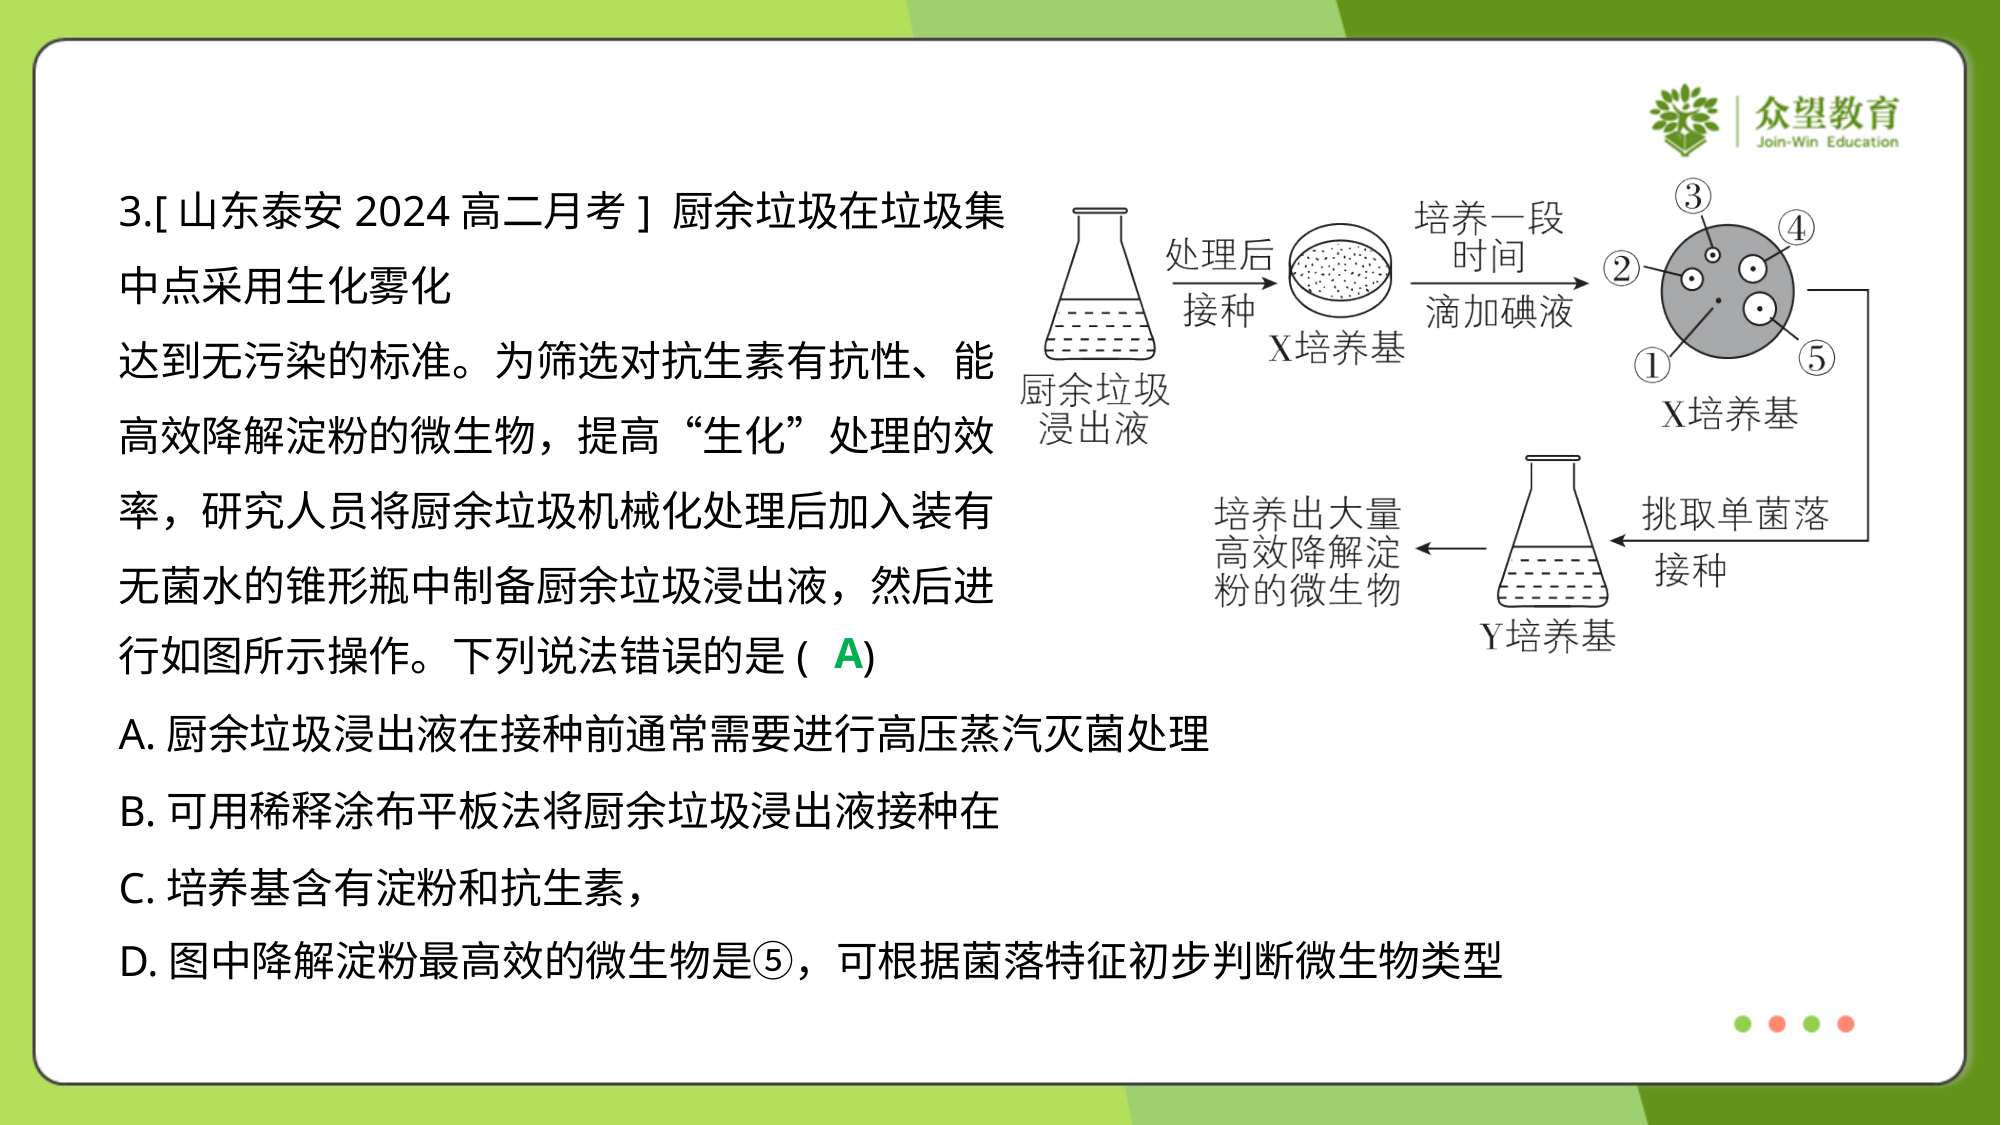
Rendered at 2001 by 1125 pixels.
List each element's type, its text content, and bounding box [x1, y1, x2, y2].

text_box A [817, 606, 880, 671]
picture [0, 0, 2000, 1125]
